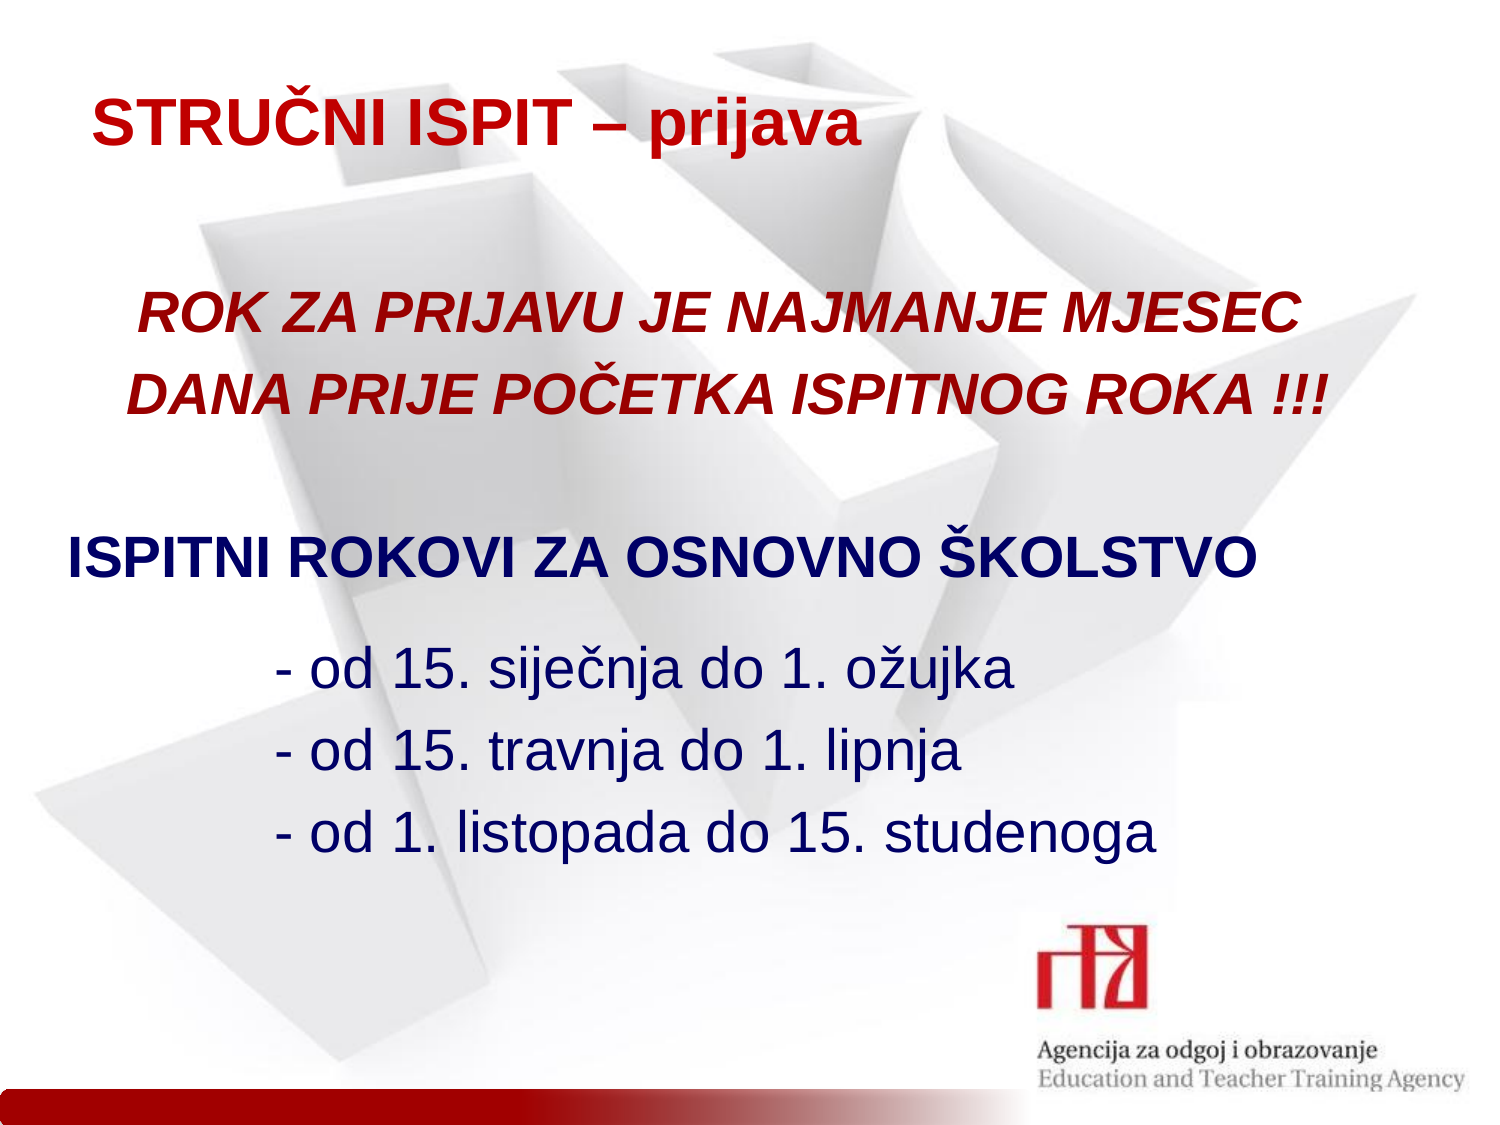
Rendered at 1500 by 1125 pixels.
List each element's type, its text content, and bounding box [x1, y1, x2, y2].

list ROK ZA PRIJAVU JE NAJMANJE MJESEC DANA PRIJE POČETKA ISPITNOG ROKA !!! ISPITNI ROKOVI ZA OSNOVNO ŠKOLSTVO - od 15. siječnja do 1. ožujka - od 15. travnja do 1. lipnja - od 1. listopada do 15. studenoga [53, 267, 1404, 1064]
picture [5, 0, 1495, 1125]
text_box STRUČNI ISPIT – prijava [76, 49, 1436, 188]
